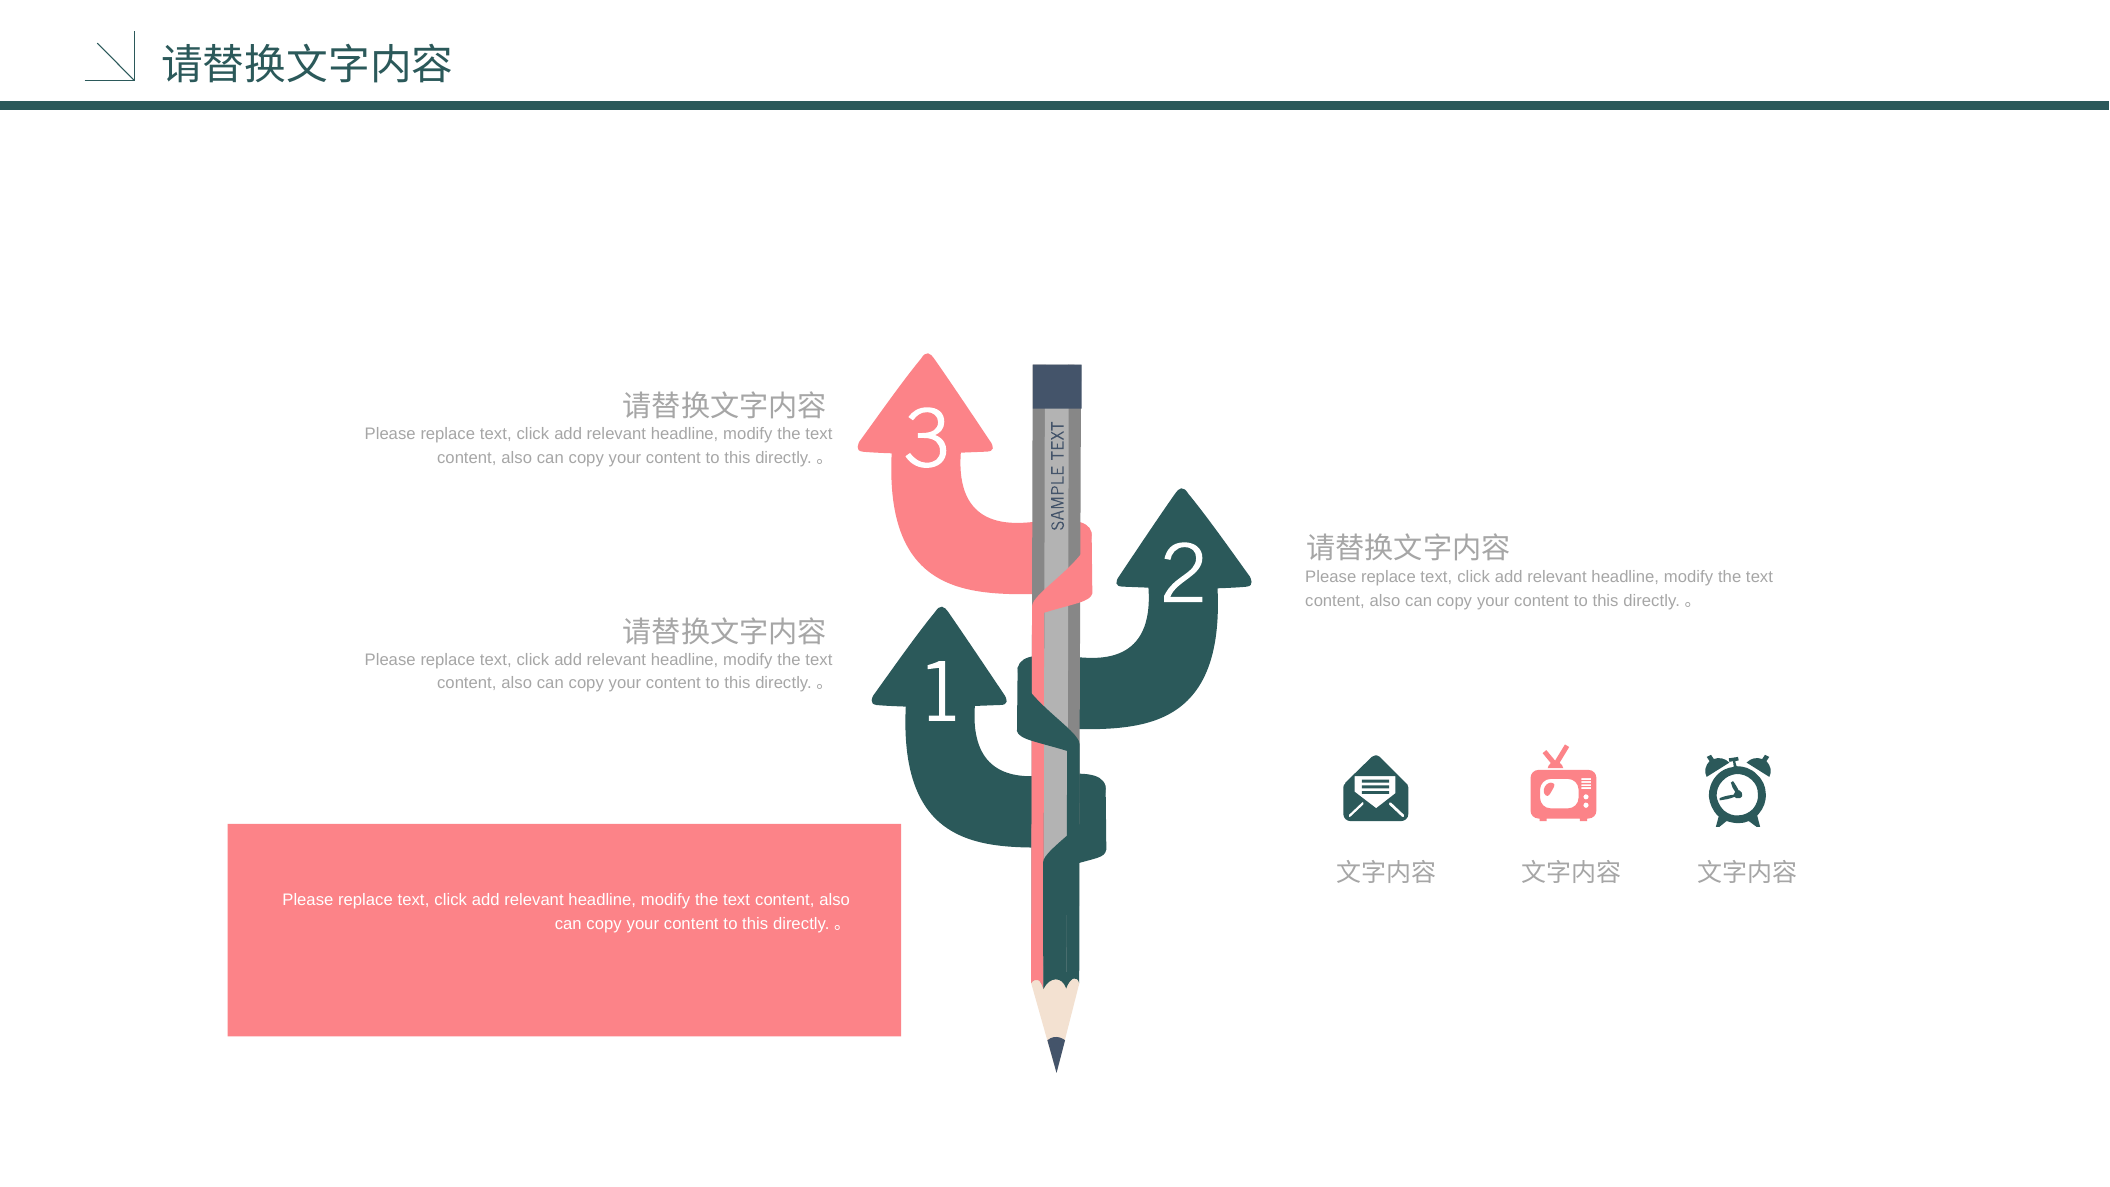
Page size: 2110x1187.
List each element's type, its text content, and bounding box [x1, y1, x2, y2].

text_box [227, 823, 902, 1037]
text_box 文字内容 [1503, 842, 1640, 894]
text_box 文字内容 [1678, 842, 1816, 894]
text_box [1530, 744, 1597, 822]
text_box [323, 372, 848, 474]
text_box [1705, 754, 1766, 827]
text_box 文字内容 [1317, 842, 1455, 894]
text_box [323, 598, 848, 699]
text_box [854, 350, 1255, 1073]
text_box [1343, 755, 1409, 822]
text_box 请替换文字内容 [145, 22, 500, 94]
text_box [1290, 514, 1816, 617]
text_box [1746, 754, 1771, 777]
